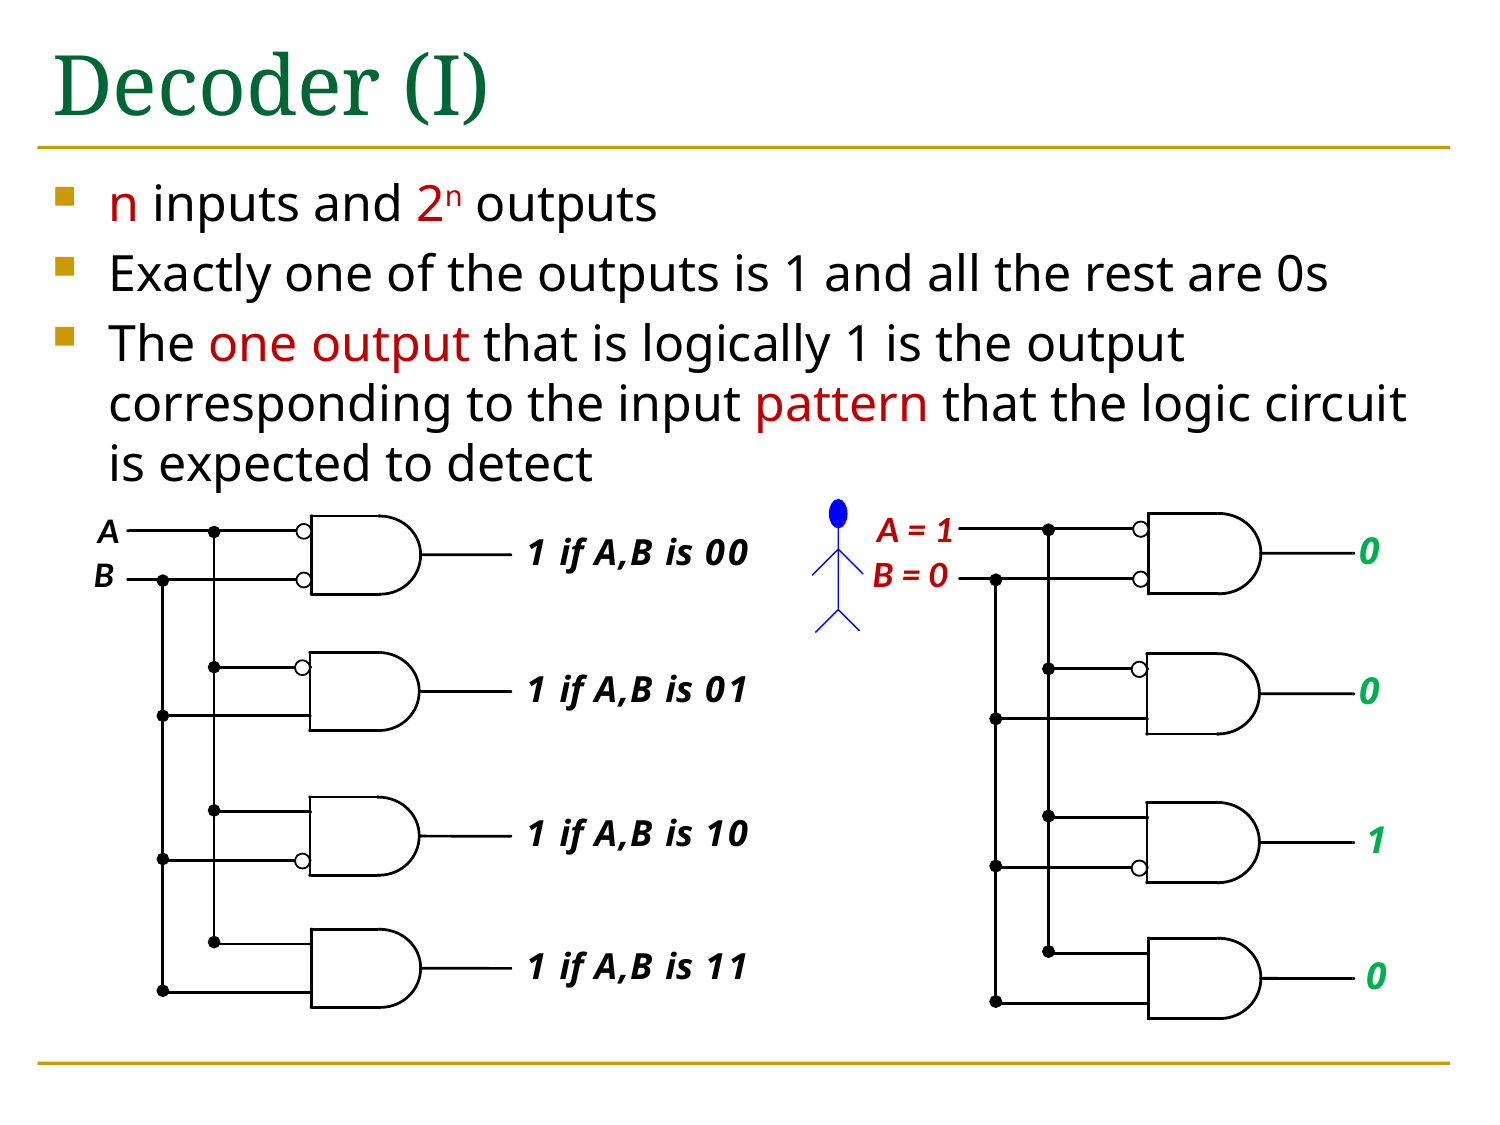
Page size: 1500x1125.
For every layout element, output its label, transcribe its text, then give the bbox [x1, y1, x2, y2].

title Decoder (I) [37, 24, 1450, 163]
picture [810, 496, 1409, 1022]
list n inputs and 2n outputs Exactly one of the outputs is 1 and all the rest are 0s The one output that is logically 1 is the output corresponding to the input pattern that the logic circuit is expected to detect [37, 163, 1450, 1016]
picture [74, 499, 770, 1010]
